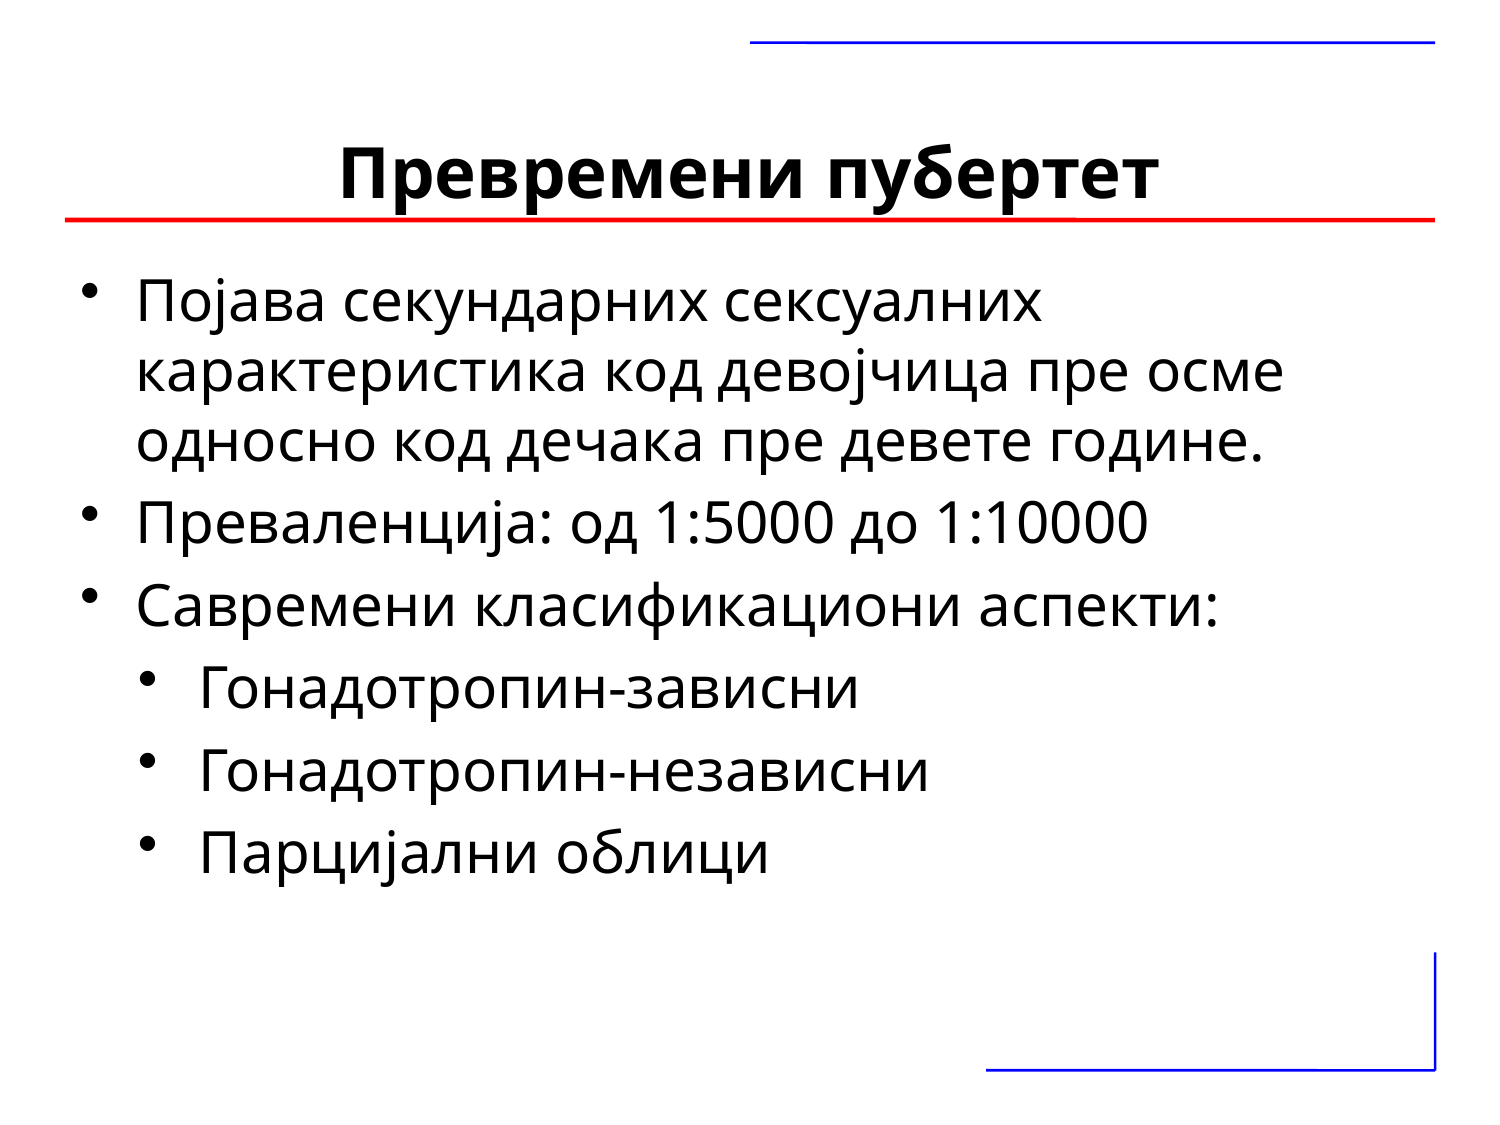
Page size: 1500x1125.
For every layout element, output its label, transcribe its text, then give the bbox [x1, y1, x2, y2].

title Превремени пубертет [74, 66, 1424, 221]
list Појава секундарних сексуалних карактеристика код девојчица пре осме односно код дечака пре девете године. Преваленција: од 1:5000 до 1:10000 Савремени класификациони аспекти: Гонадотропин-зависни Гонадотропин-независни Парцијални облици [64, 255, 1416, 980]
